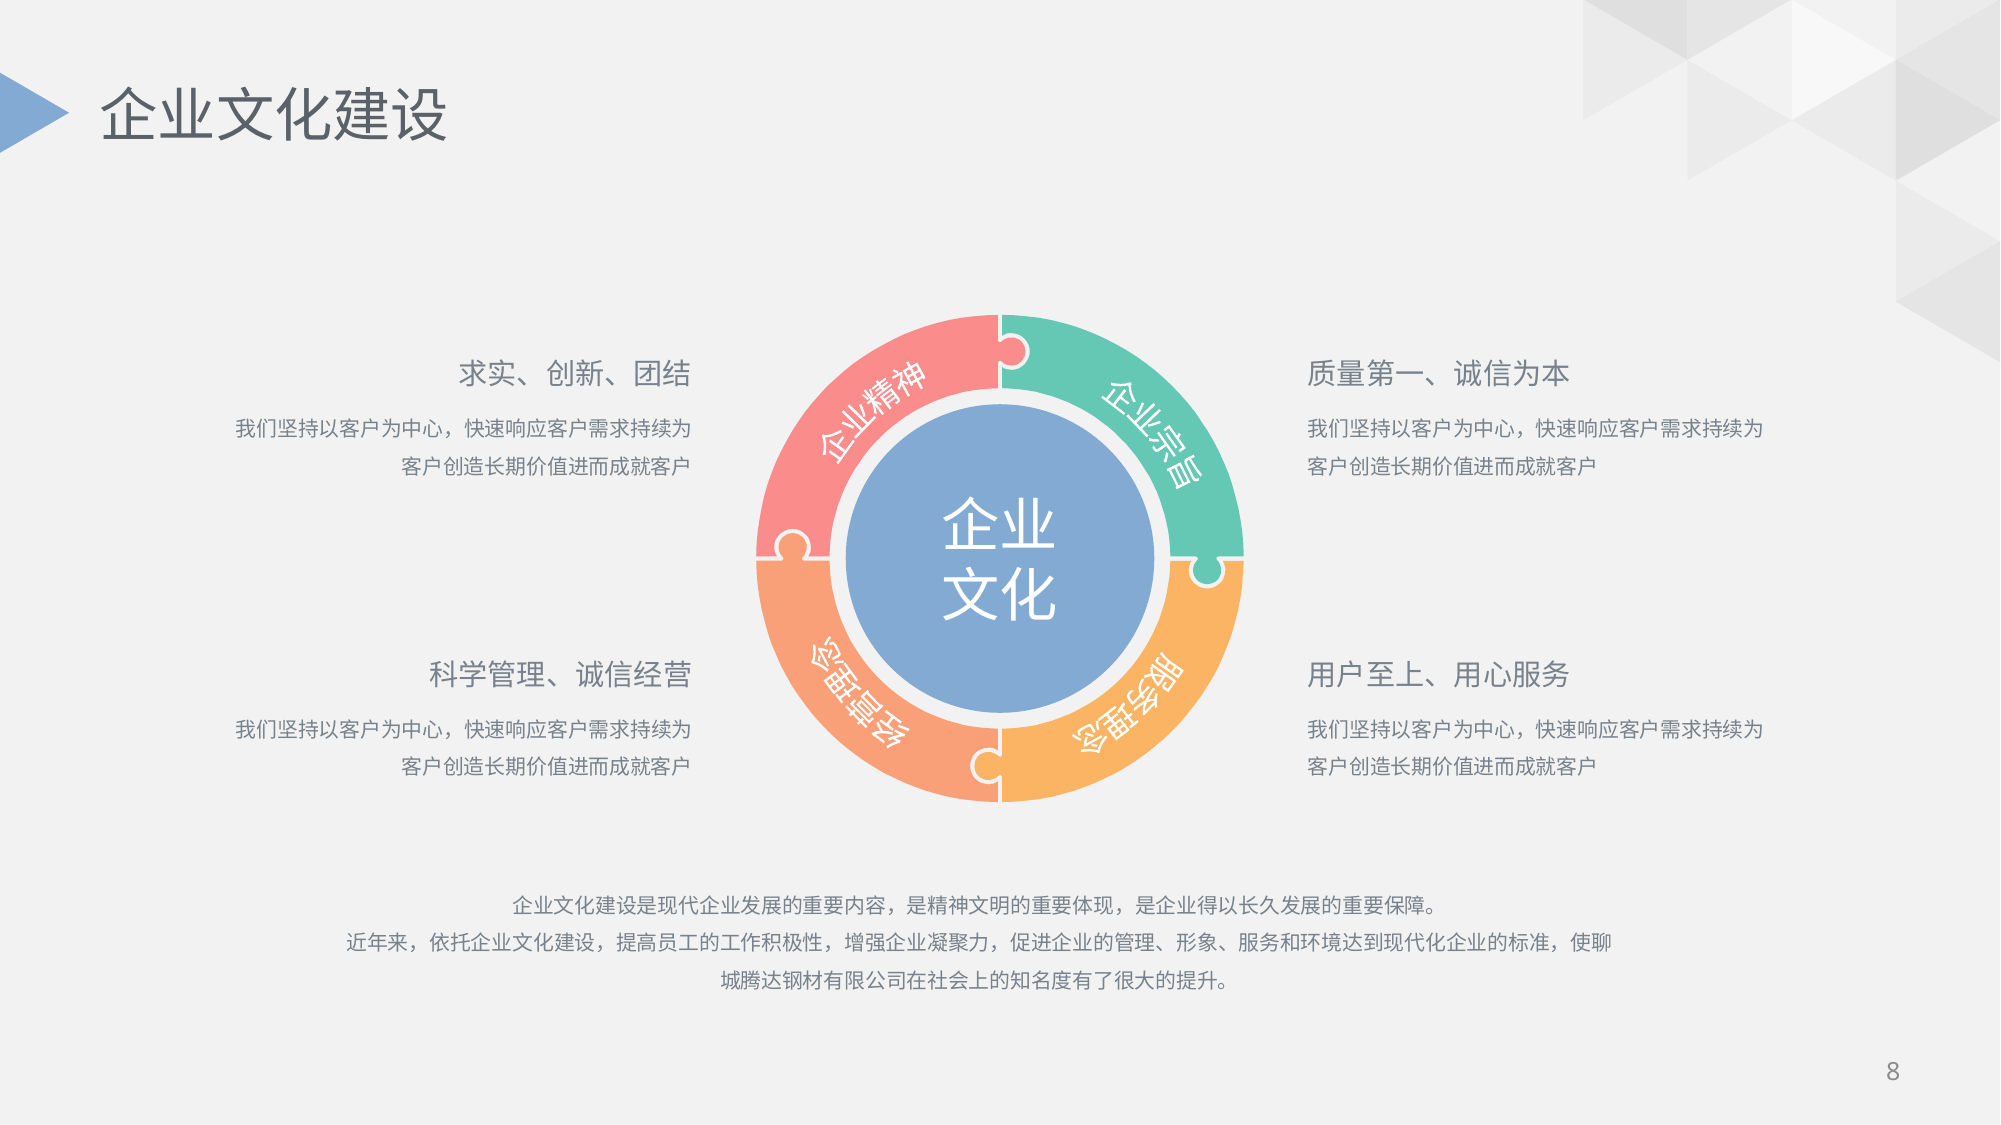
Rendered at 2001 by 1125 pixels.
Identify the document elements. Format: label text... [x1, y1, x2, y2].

slide_number 8 [1837, 1042, 1916, 1103]
text_box [896, 779, 998, 803]
text_box [756, 534, 787, 678]
title 企业文化建设 [84, 59, 1916, 166]
text_box 企业文化建设是现代企业发展的重要内容，是精神文明的重要体现，是企业得以长久发展的重要保障。 近年来，依托企业文化建设，提高员工的工作积极性，增强企业凝聚力，促进企业的管理、形象、服务和环境达到现代化企业的标准，使聊城腾达钢材有限公司在社会上的知名度有了很大的提升。 [327, 872, 1632, 1000]
text_box [1213, 560, 1244, 677]
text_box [787, 346, 1213, 779]
text_box 质量第一、诚信为本 我们坚持以客户为中心，快速响应客户需求持续为客户创造长期价值进而成就客户 [1292, 331, 1780, 486]
text_box 求实、创新、团结 我们坚持以客户为中心，快速响应客户需求持续为客户创造长期价值进而成就客户 [220, 331, 708, 486]
text_box [1002, 314, 1120, 346]
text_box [845, 404, 1155, 713]
text_box 用户至上、用心服务 我们坚持以客户为中心，快速响应客户需求持续为客户创造长期价值进而成就客户 [1292, 631, 1780, 787]
text_box 科学管理、诚信经营 我们坚持以客户为中心，快速响应客户需求持续为客户创造长期价值进而成就客户 [220, 631, 708, 787]
text_box [1002, 779, 1104, 803]
text_box [1213, 440, 1244, 583]
text_box [756, 440, 787, 557]
text_box [880, 314, 1025, 346]
